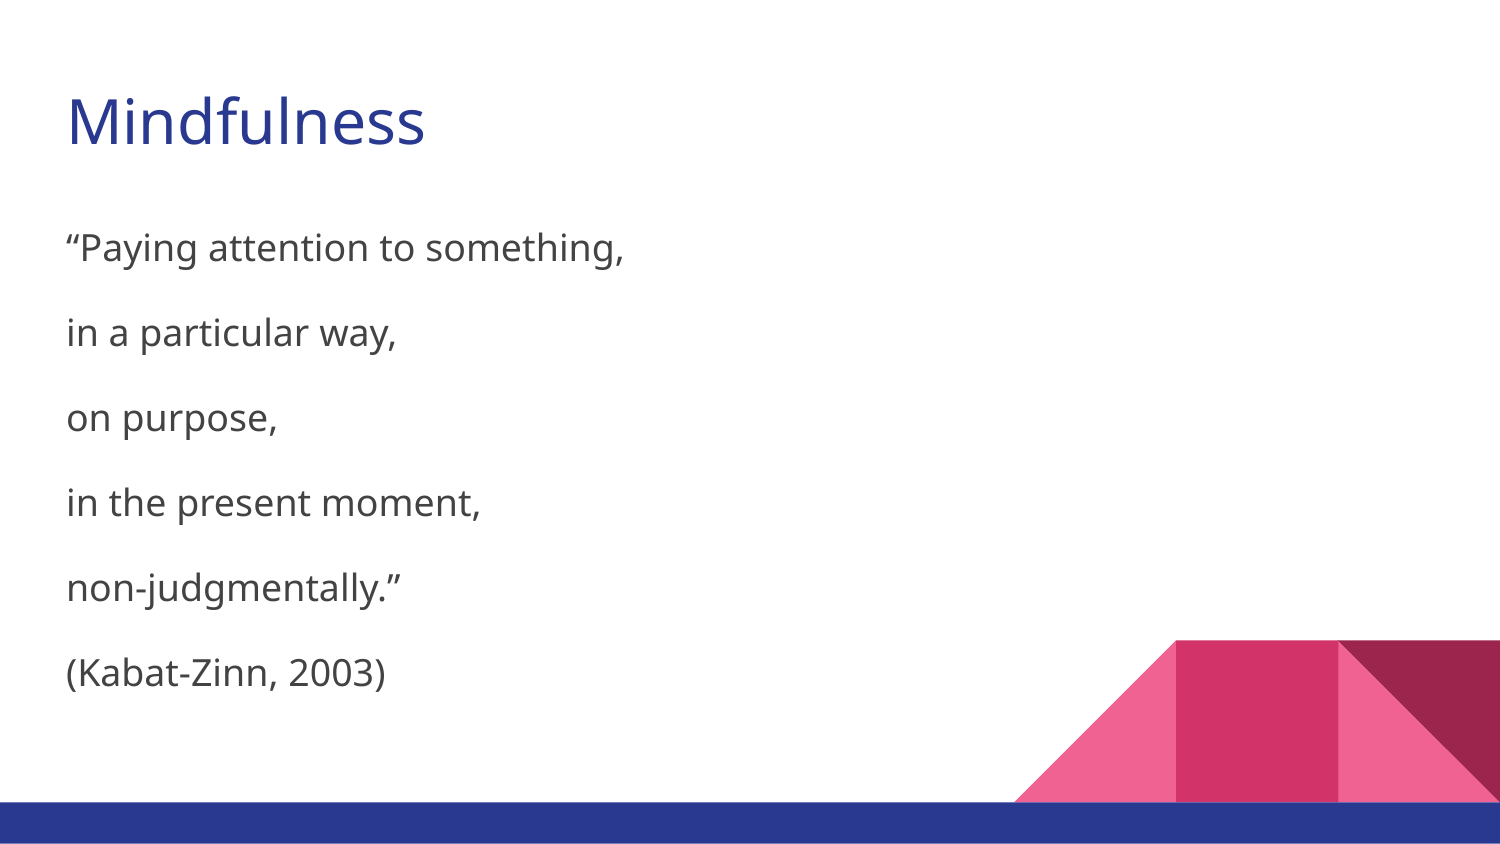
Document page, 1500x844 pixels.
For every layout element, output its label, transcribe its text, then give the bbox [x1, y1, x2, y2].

list “Paying attention to something, in a particular way, on purpose, in the present moment, non-judgmentally.” (Kabat-Zinn, 2003) [51, 201, 1449, 750]
title Mindfulness [51, 67, 1449, 167]
